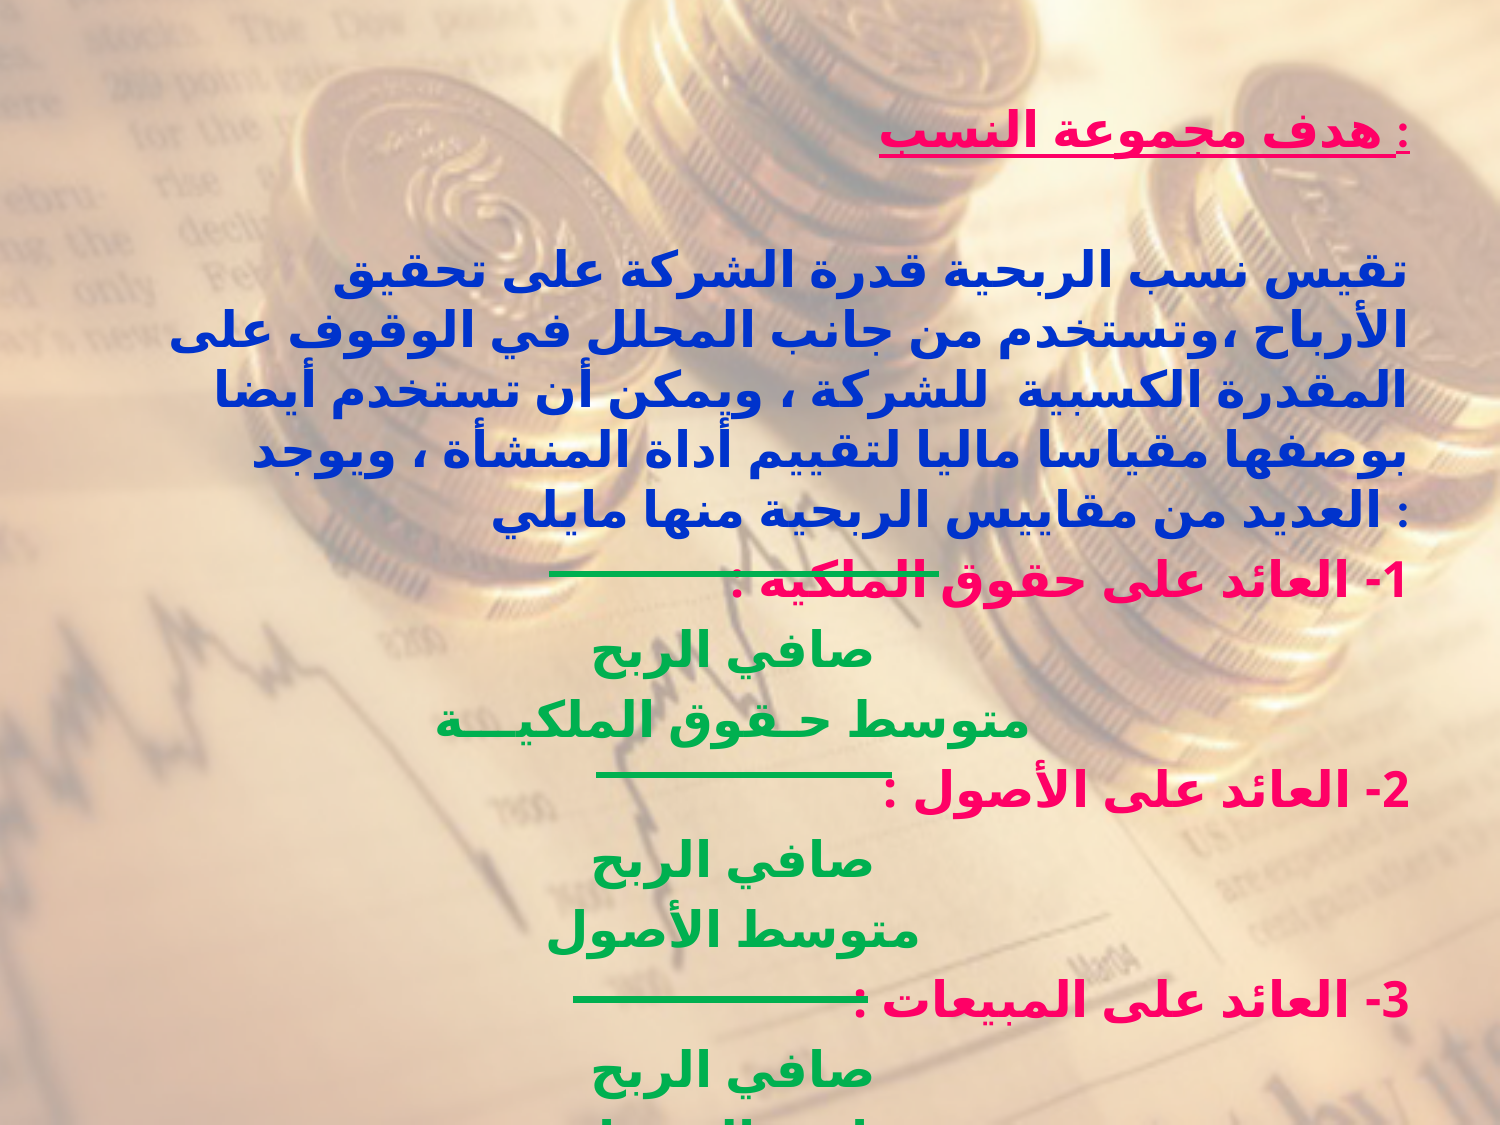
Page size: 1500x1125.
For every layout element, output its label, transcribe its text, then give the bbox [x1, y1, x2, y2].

list هدف مجموعة النسب : تقيس نسب الربحية قدرة الشركة على تحقيق الأرباح ،وتستخدم من جانب المحلل في الوقوف على المقدرة الكسبية للشركة ، ويمكن أن تستخدم أيضا بوصفها مقياسا ماليا لتقييم أداة المنشأة ، ويوجد العديد من مقاييس الربحية منها مايلي : 1- العائد على حقوق الملكية : صافي الربح متوسط حـقوق الملكيـــة 2- العائد على الأصول : صافي الربح متوسط الأصول 3- العائد على المبيعات : صافي الربح صافي المبيعات [41, 90, 1425, 1106]
